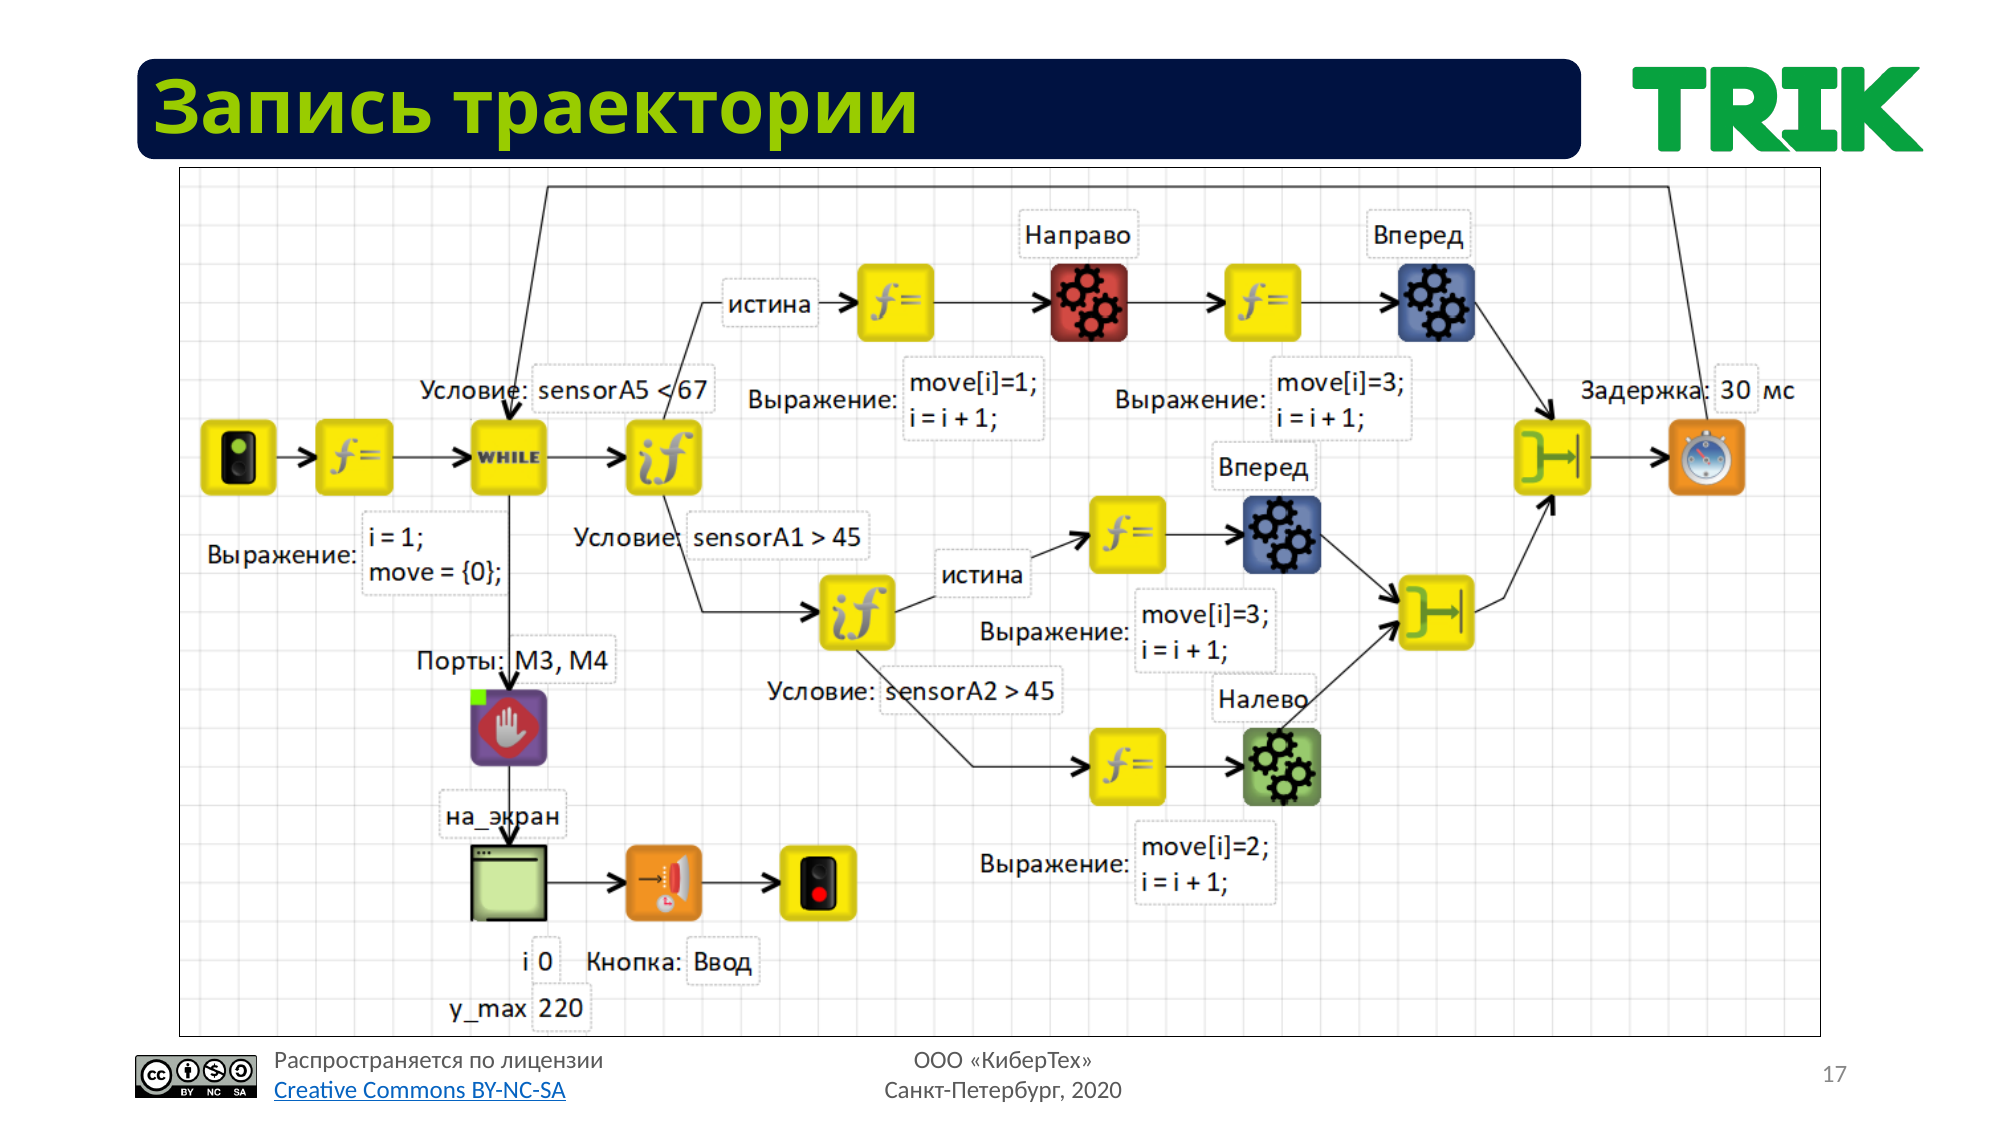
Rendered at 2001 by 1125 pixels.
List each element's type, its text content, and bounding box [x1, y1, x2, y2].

picture [135, 1055, 257, 1098]
text_box 17 [1412, 1042, 1863, 1103]
picture [1631, 64, 1924, 154]
picture [178, 166, 1821, 1037]
text_box Запись траектории [137, 61, 1582, 162]
